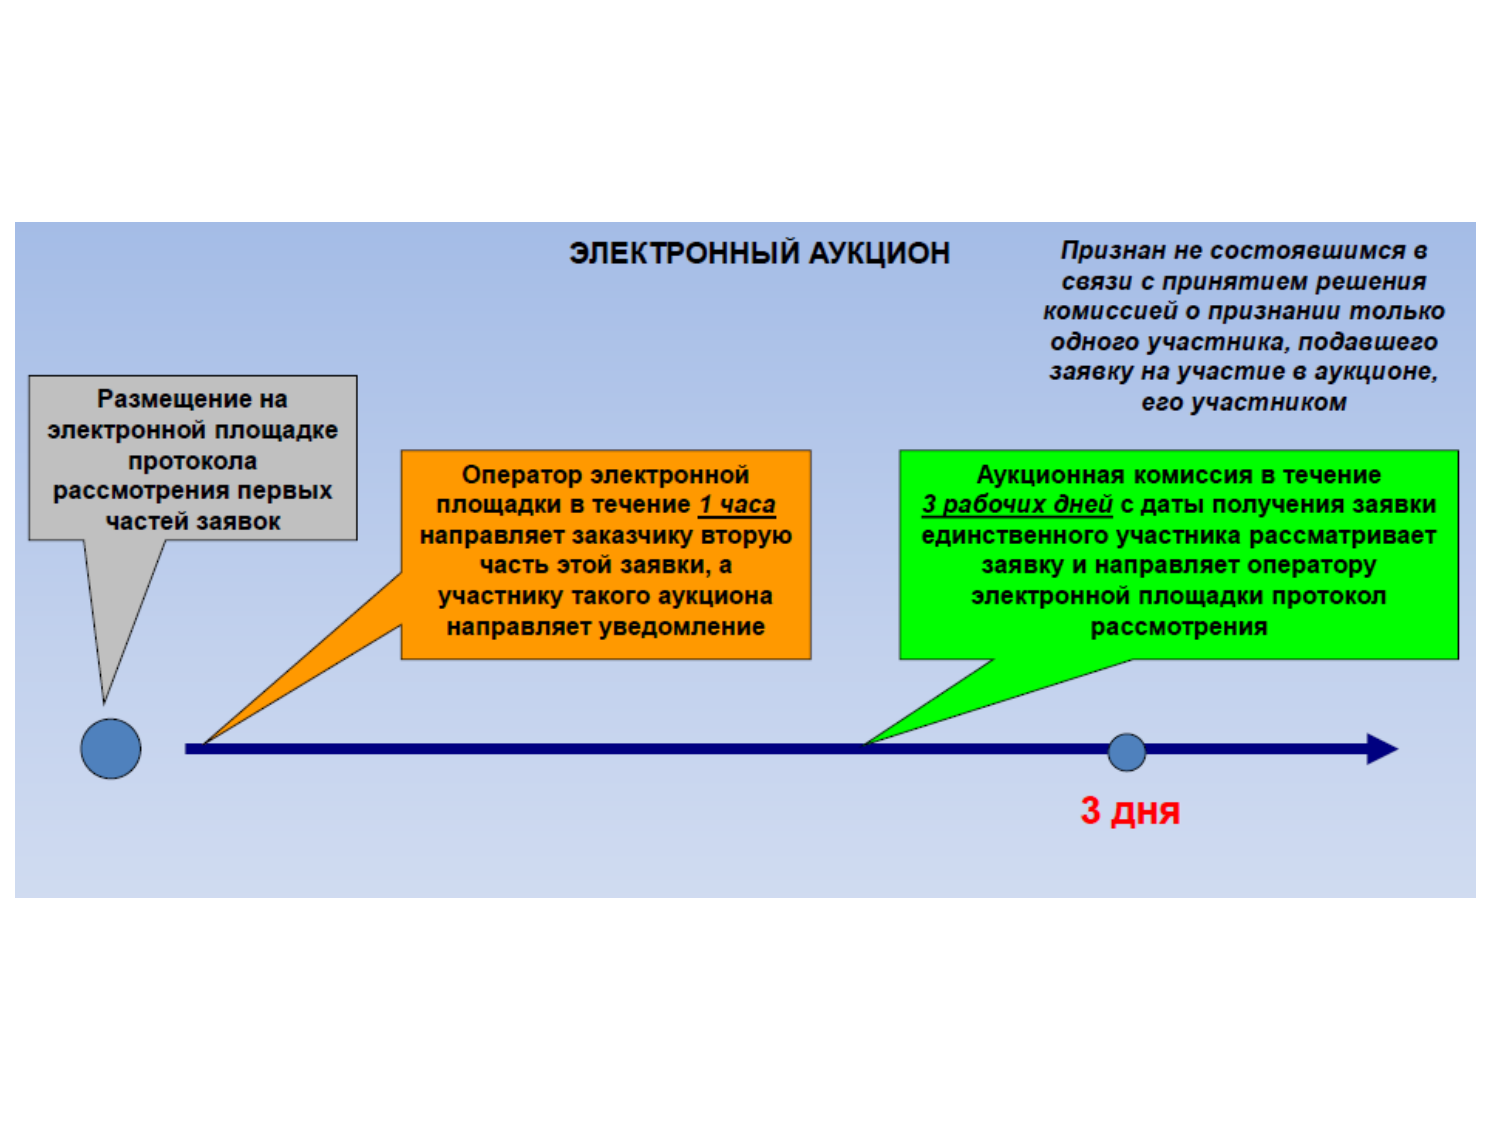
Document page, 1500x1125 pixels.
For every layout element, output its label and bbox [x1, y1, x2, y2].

picture [14, 222, 1477, 899]
